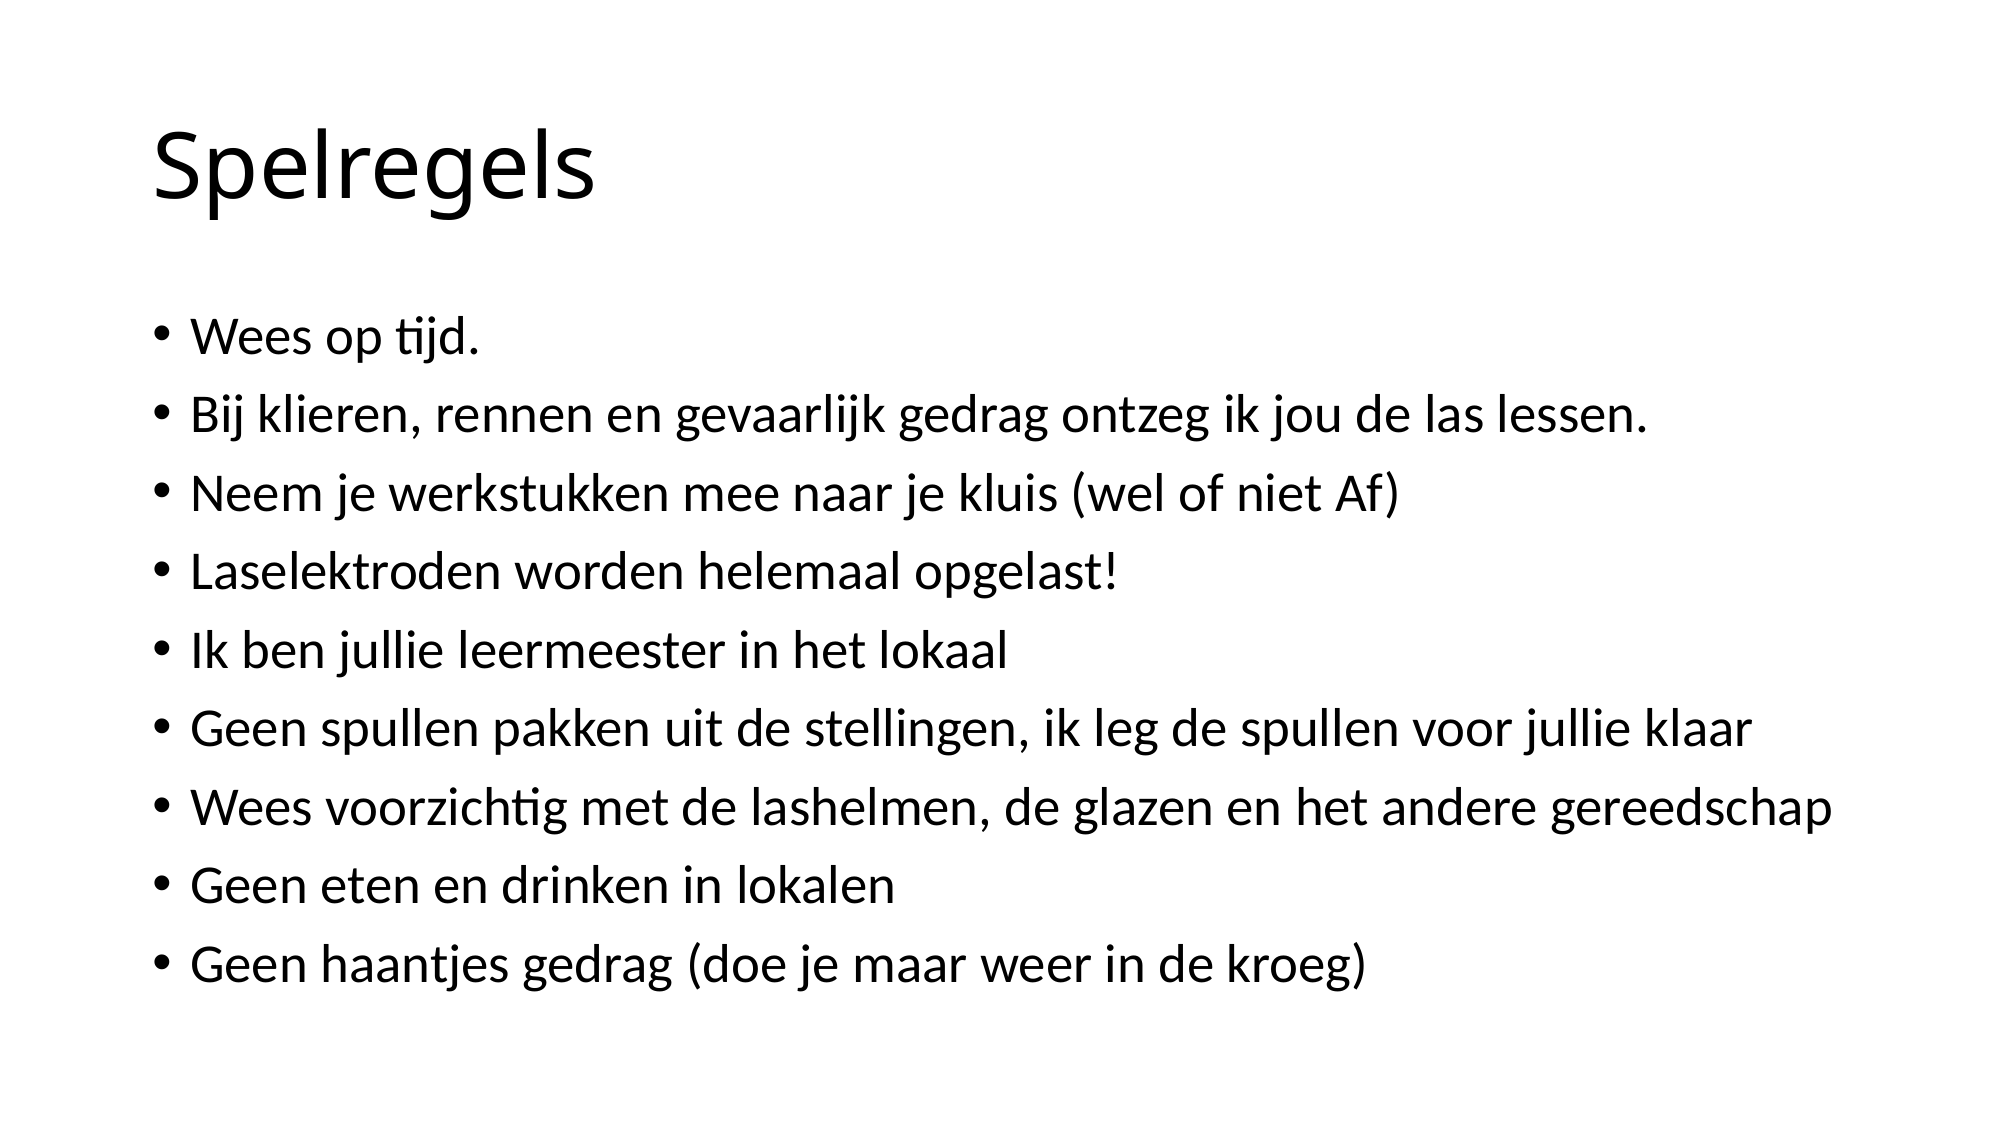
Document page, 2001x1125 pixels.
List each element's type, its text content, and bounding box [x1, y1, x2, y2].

list Wees op tijd. Bij klieren, rennen en gevaarlijk gedrag ontzeg ik jou de las lessen. Neem je werkstukken mee naar je kluis (wel of niet Af) Laselektroden worden helemaal opgelast! Ik ben jullie leermeester in het lokaal Geen spullen pakken uit de stellingen, ik leg de spullen voor jullie klaar Wees voorzichtig met de lashelmen, de glazen en het andere gereedschap Geen eten en drinken in lokalen Geen haantjes gedrag (doe je maar weer in de kroeg) [137, 299, 1863, 1014]
title Spelregels [137, 59, 1863, 278]
